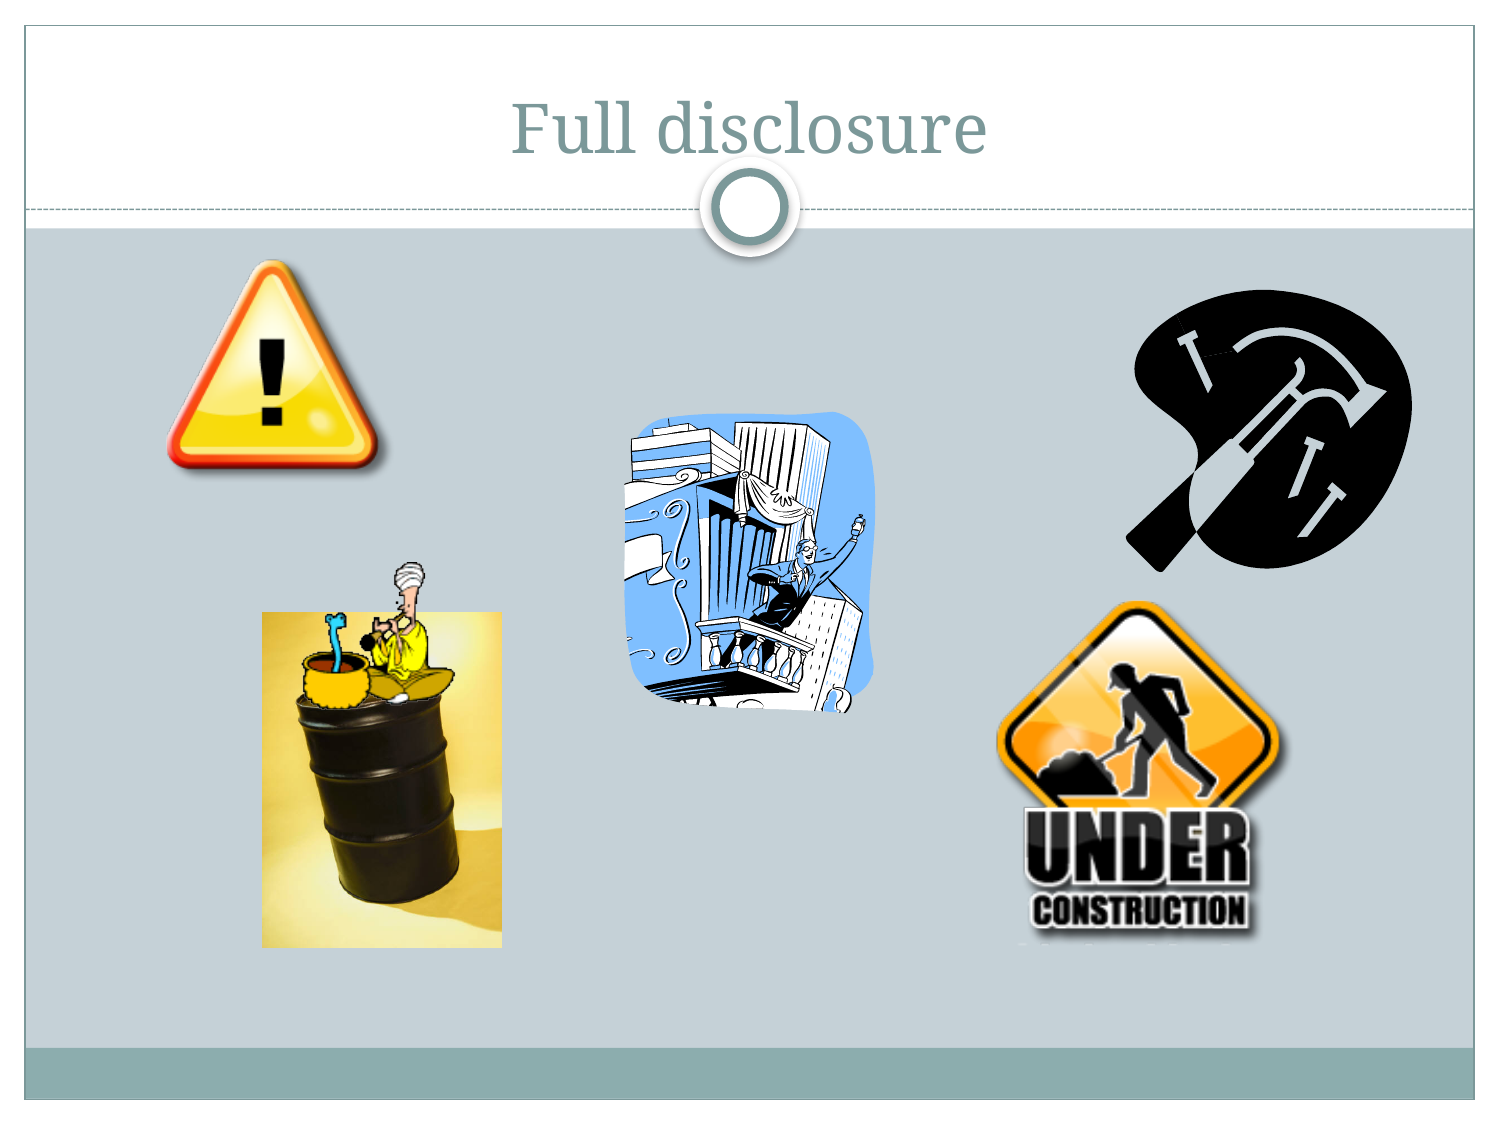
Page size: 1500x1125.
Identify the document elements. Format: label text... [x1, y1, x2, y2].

title Full disclosure [50, 50, 1450, 175]
picture [262, 562, 502, 948]
picture [623, 411, 876, 714]
picture [1124, 287, 1416, 573]
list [962, 599, 1313, 951]
picture [149, 249, 401, 501]
